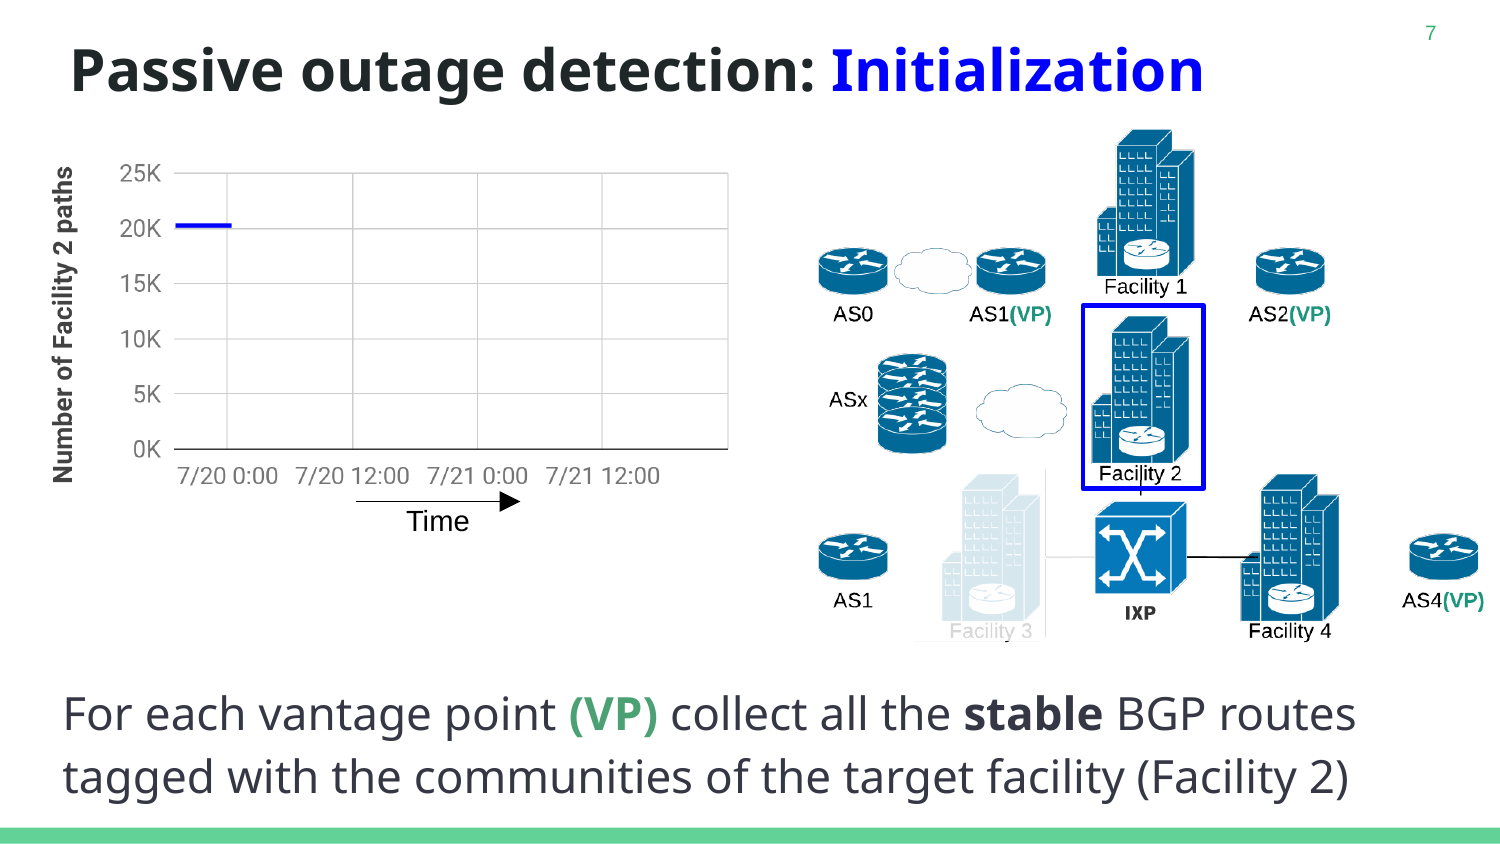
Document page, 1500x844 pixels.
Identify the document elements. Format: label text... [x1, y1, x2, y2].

list For each vantage point (VP) collect all the stable BGP routes tagged with the communities of the target facility (Facility 2) [47, 661, 1420, 786]
picture [774, 99, 1500, 681]
text_box Time [389, 510, 487, 533]
picture [24, 136, 750, 498]
slide_number 7 [1410, 0, 1500, 65]
title Passive outage detection: Initialization [55, 17, 1480, 112]
